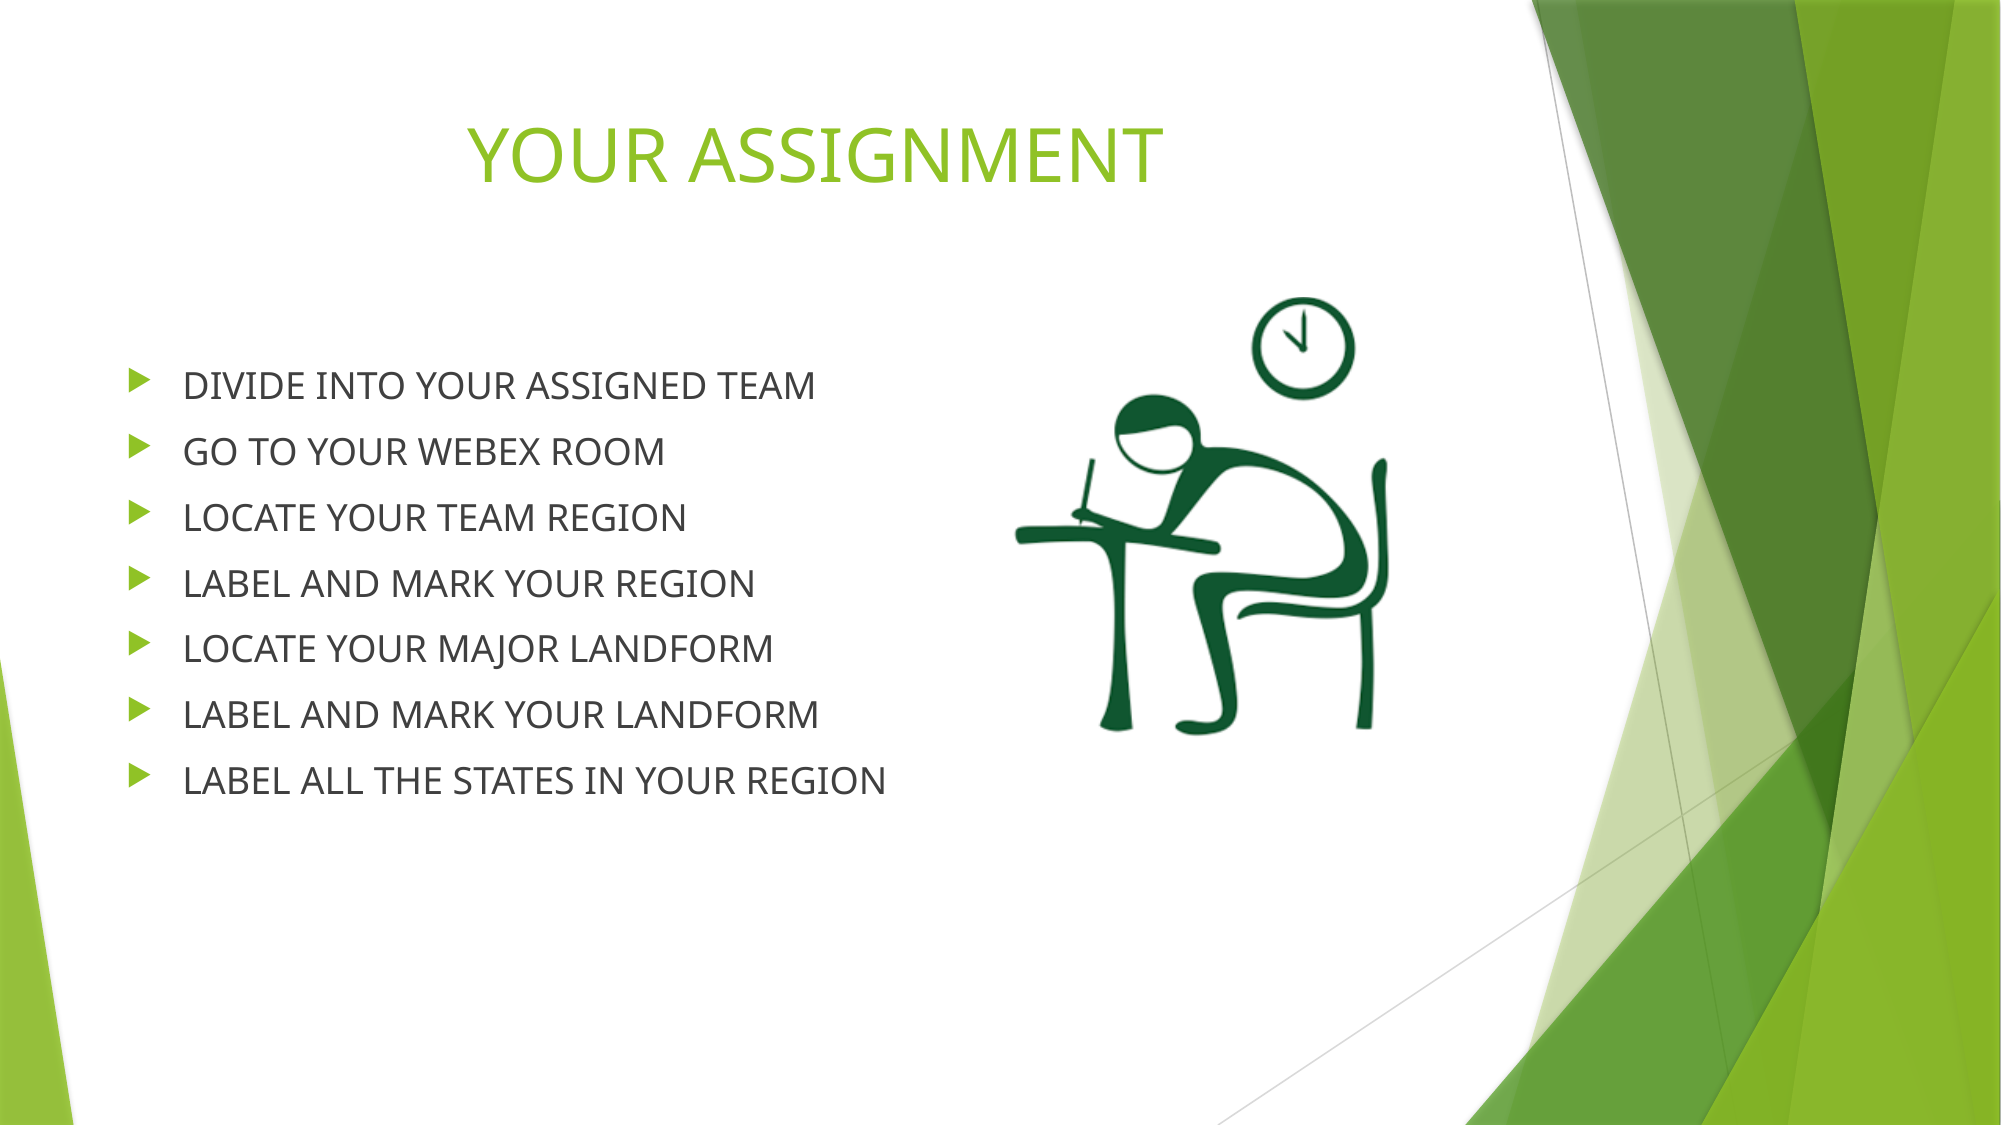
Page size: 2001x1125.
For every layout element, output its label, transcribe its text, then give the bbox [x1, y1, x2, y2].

picture [1004, 297, 1397, 739]
list DIVIDE INTO YOUR ASSIGNED TEAM GO TO YOUR WEBEX ROOM LOCATE YOUR TEAM REGION LABEL AND MARK YOUR REGION LOCATE YOUR MAJOR LANDFORM LABEL AND MARK YOUR LANDFORM LABEL ALL THE STATES IN YOUR REGION [111, 354, 1522, 992]
title YOUR ASSIGNMENT [111, 99, 1522, 317]
